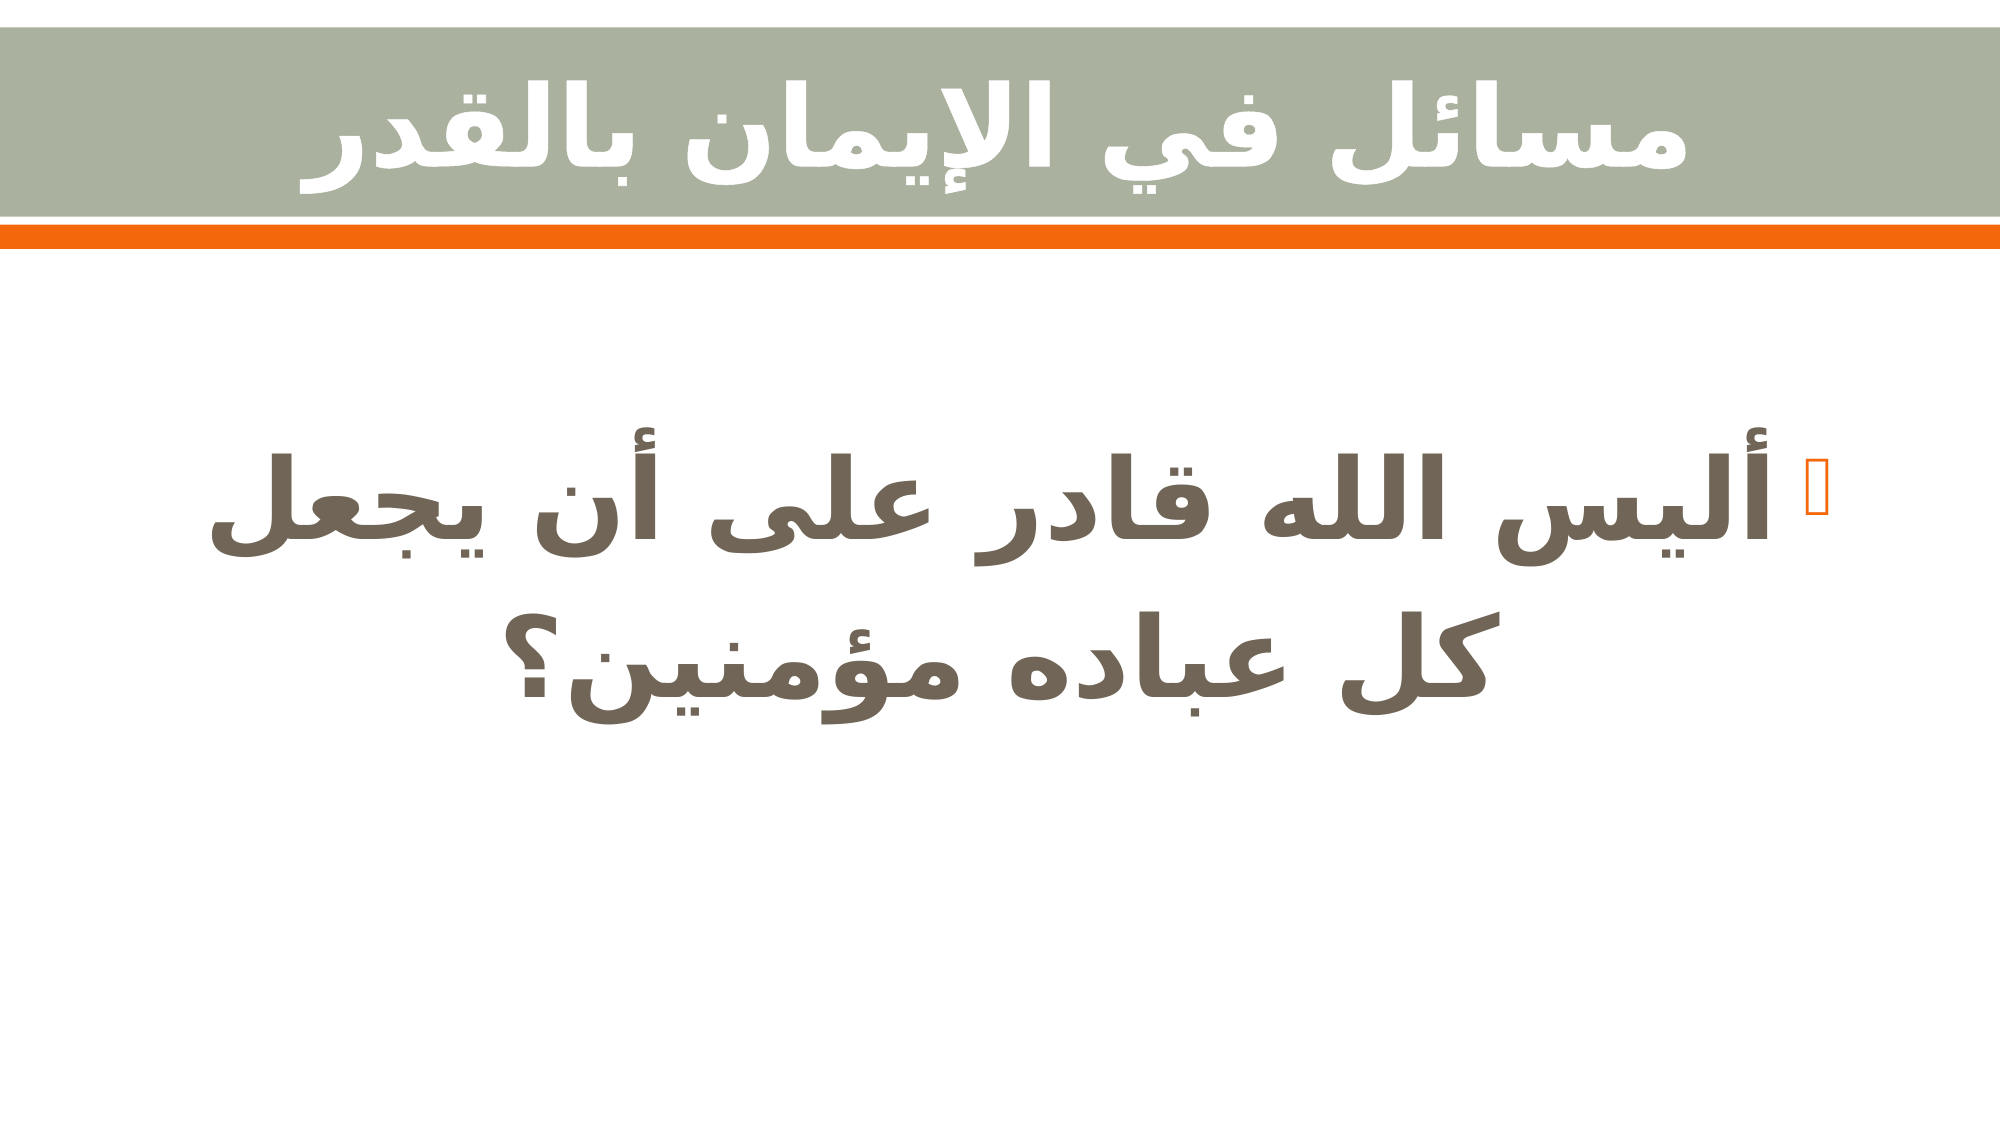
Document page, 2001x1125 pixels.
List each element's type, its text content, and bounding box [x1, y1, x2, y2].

list أليس الله قادر على أن يجعل كل عباده مؤمنين؟ [99, 262, 1900, 1005]
title مسائل في الإيمان بالقدر [99, 29, 1900, 213]
